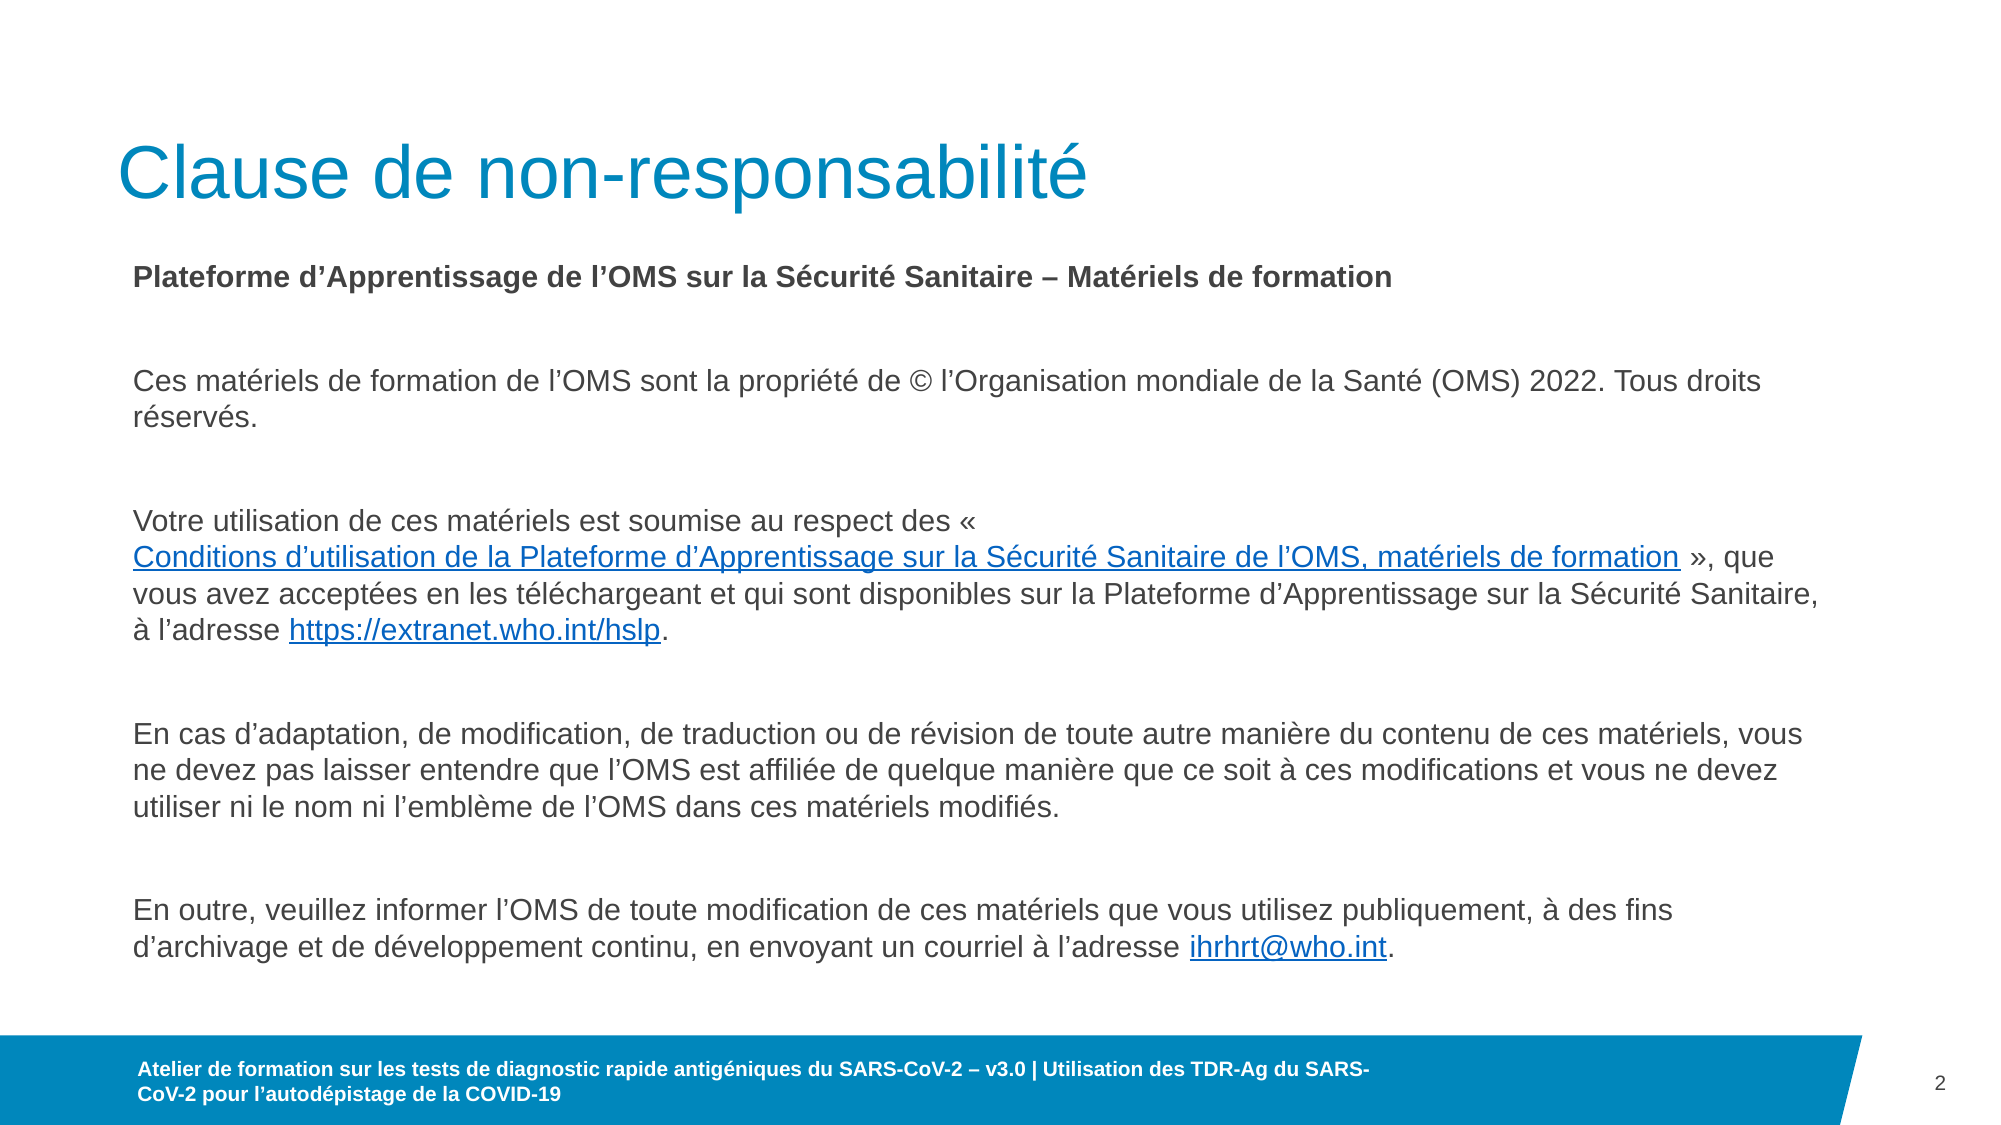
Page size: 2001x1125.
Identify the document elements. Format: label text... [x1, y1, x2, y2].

list Plateforme d’Apprentissage de l’OMS sur la Sécurité Sanitaire – Matériels de formation Ces matériels de formation de l’OMS sont la propriété de © l’Organisation mondiale de la Santé (OMS) 2022. Tous droits réservés. Votre utilisation de ces matériels est soumise au respect des « Conditions d’utilisation de la Plateforme d’Apprentissage sur la Sécurité Sanitaire de l’OMS, matériels de formation », que vous avez acceptées en les téléchargeant et qui sont disponibles sur la Plateforme d’Apprentissage sur la Sécurité Sanitaire, à l’adresse https://extranet.who.int/hslp. En cas d’adaptation, de modification, de traduction ou de révision de toute autre manière du contenu de ces matériels, vous ne devez pas laisser entendre que l’OMS est affiliée de quelque manière que ce soit à ces modifications et vous ne devez utiliser ni le nom ni l’emblème de l’OMS dans ces matériels modifiés. En outre, veuillez informer l’OMS de toute modification de ces matériels que vous utilisez publiquement, à des fins d’archivage et de développement continu, en envoyant un courriel à l’adresse ihrhrt@who.int. [117, 249, 1843, 979]
slide_number 2 [1862, 1035, 1947, 1125]
title Clause de non-responsabilité [117, 59, 1843, 215]
footer Atelier de formation sur les tests de diagnostic rapide antigéniques du SARS-CoV-2 – v3.0 | Utilisation des TDR-Ag du SARS-CoV-2 pour l’autodépistage de la COVID-19 [137, 1039, 1392, 1122]
